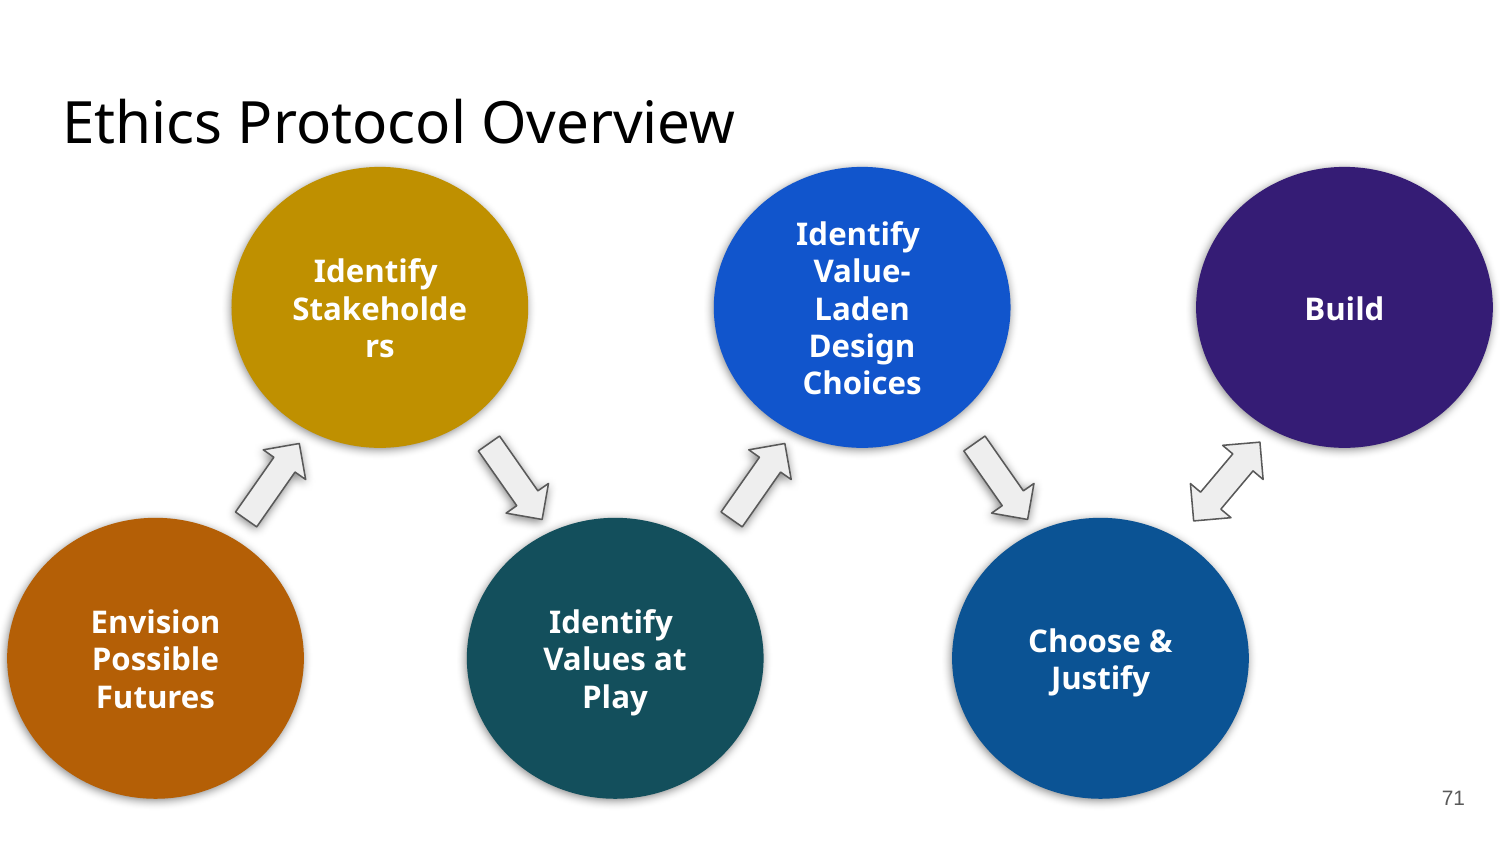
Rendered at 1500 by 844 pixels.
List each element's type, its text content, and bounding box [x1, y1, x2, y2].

text_box Build [1196, 166, 1493, 448]
text_box [963, 436, 1034, 520]
text_box Identify Value-Laden Design Choices [713, 166, 1011, 448]
text_box Choose & Justify [952, 517, 1249, 799]
text_box Envision Possible Futures [7, 517, 304, 799]
text_box Identify Stakeholders [231, 166, 529, 448]
title Ethics Protocol Overview [51, 72, 1449, 167]
text_box [721, 443, 792, 527]
text_box [478, 436, 549, 520]
text_box Identify Values at Play [466, 517, 764, 799]
slide_number 71 [1389, 764, 1480, 830]
text_box [1190, 442, 1264, 521]
text_box [235, 443, 306, 527]
